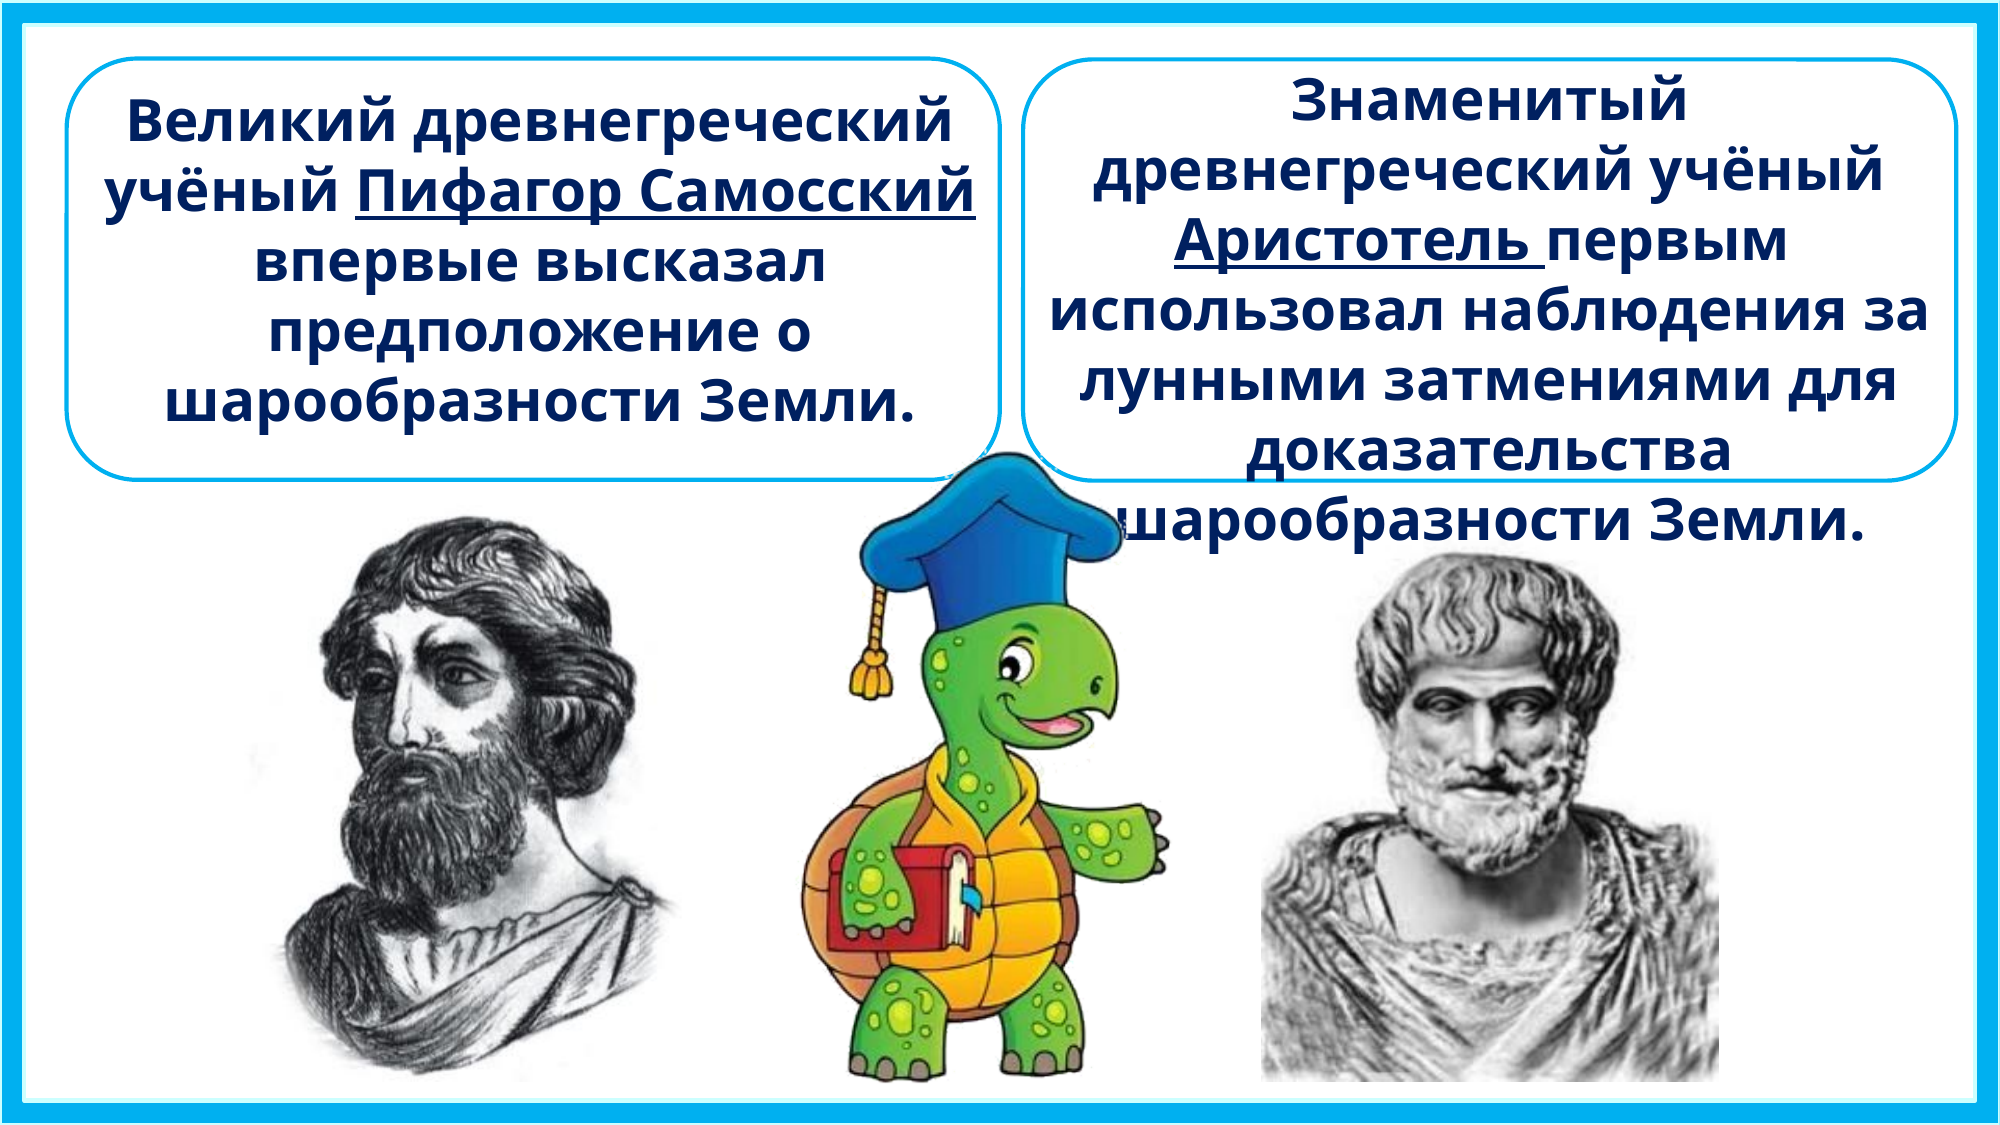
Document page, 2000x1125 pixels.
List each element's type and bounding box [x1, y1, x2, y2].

picture [208, 483, 735, 1082]
picture [776, 433, 1195, 1098]
picture [1030, 433, 1195, 478]
text_box [1022, 54, 1957, 494]
picture [1261, 494, 1719, 1082]
text_box [66, 58, 1001, 481]
